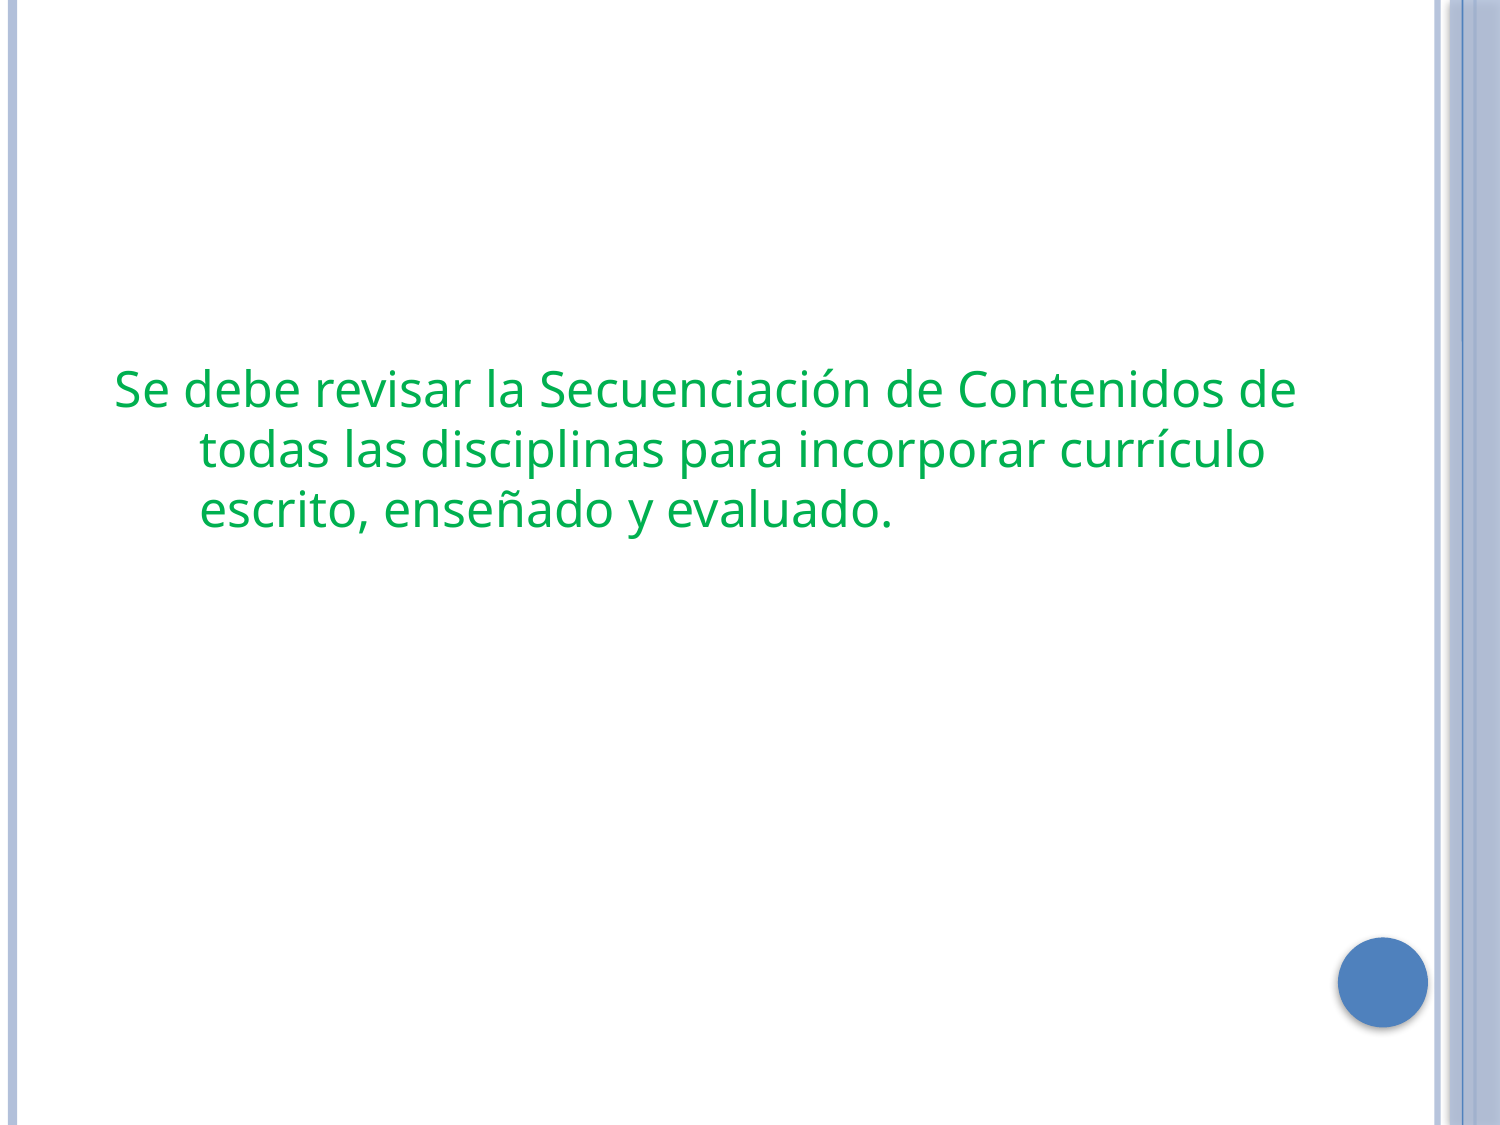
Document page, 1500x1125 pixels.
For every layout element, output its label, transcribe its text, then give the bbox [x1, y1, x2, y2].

list Se debe revisar la Secuenciación de Contenidos de todas las disciplinas para incorporar currículo escrito, enseñado y evaluado. [99, 350, 1413, 1038]
